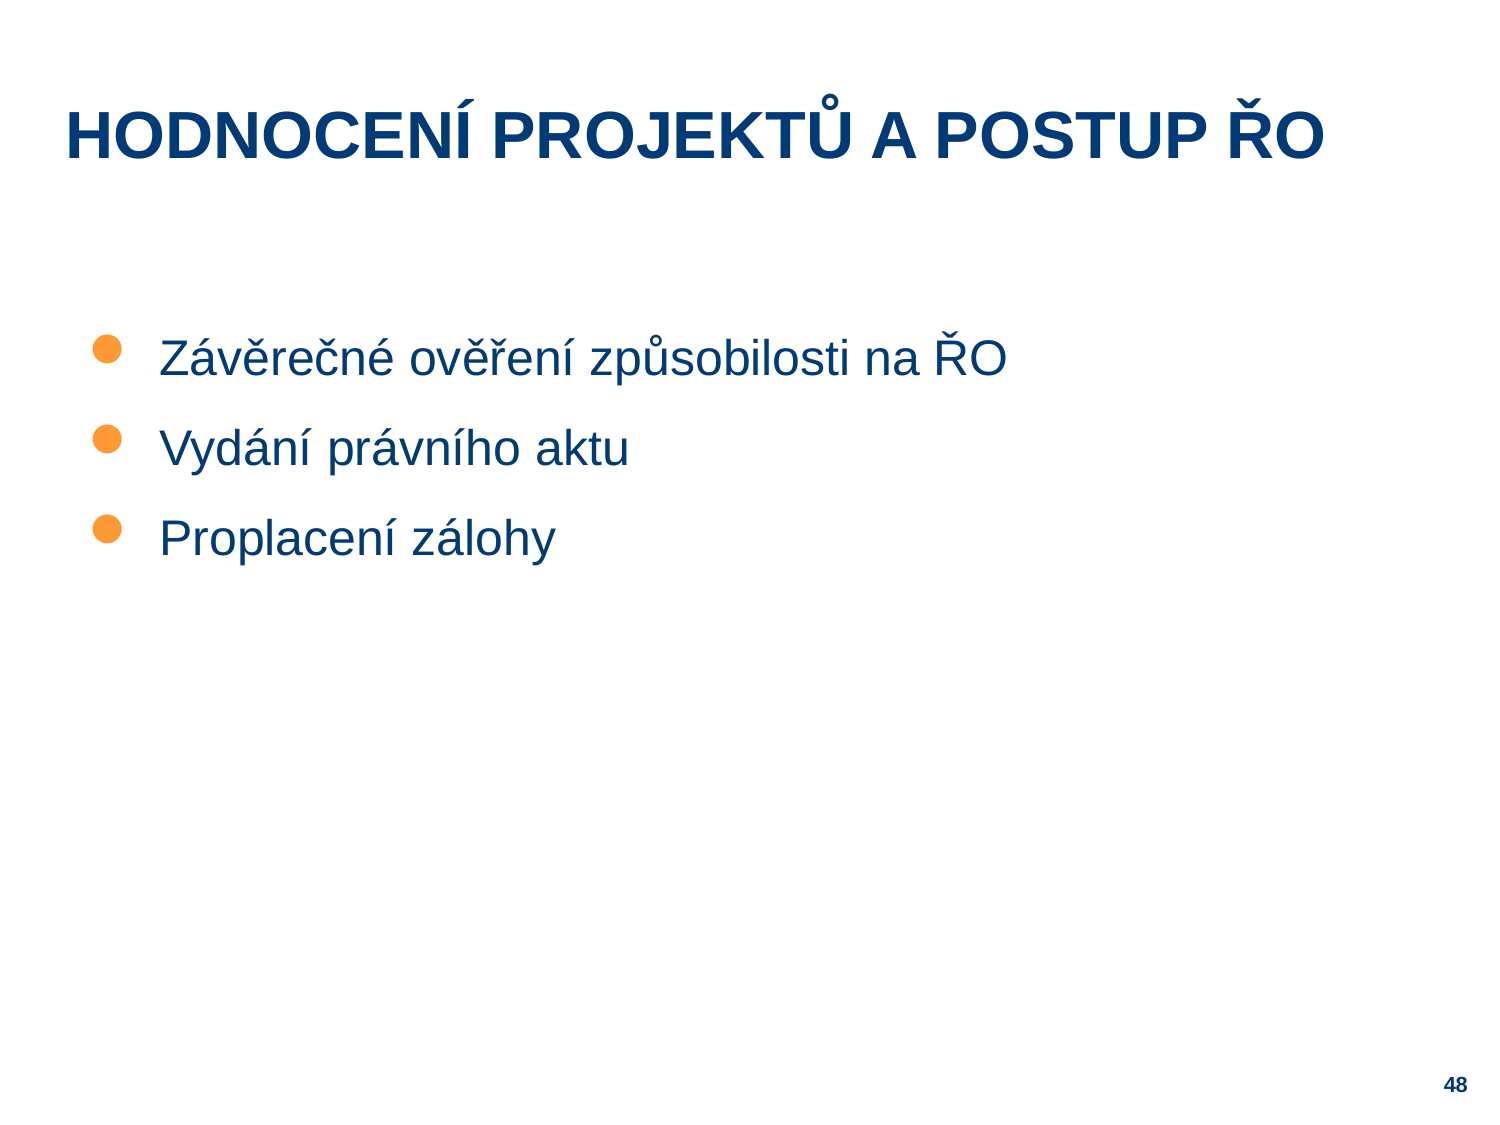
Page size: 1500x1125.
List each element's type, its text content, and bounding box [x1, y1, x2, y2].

title Hodnocení projektů a postup ŘO [59, 42, 1441, 220]
slide_number 48 [1417, 1068, 1495, 1099]
list Závěrečné ověření způsobilosti na ŘO Vydání právního aktu Proplacení zálohy [88, 295, 1412, 1004]
